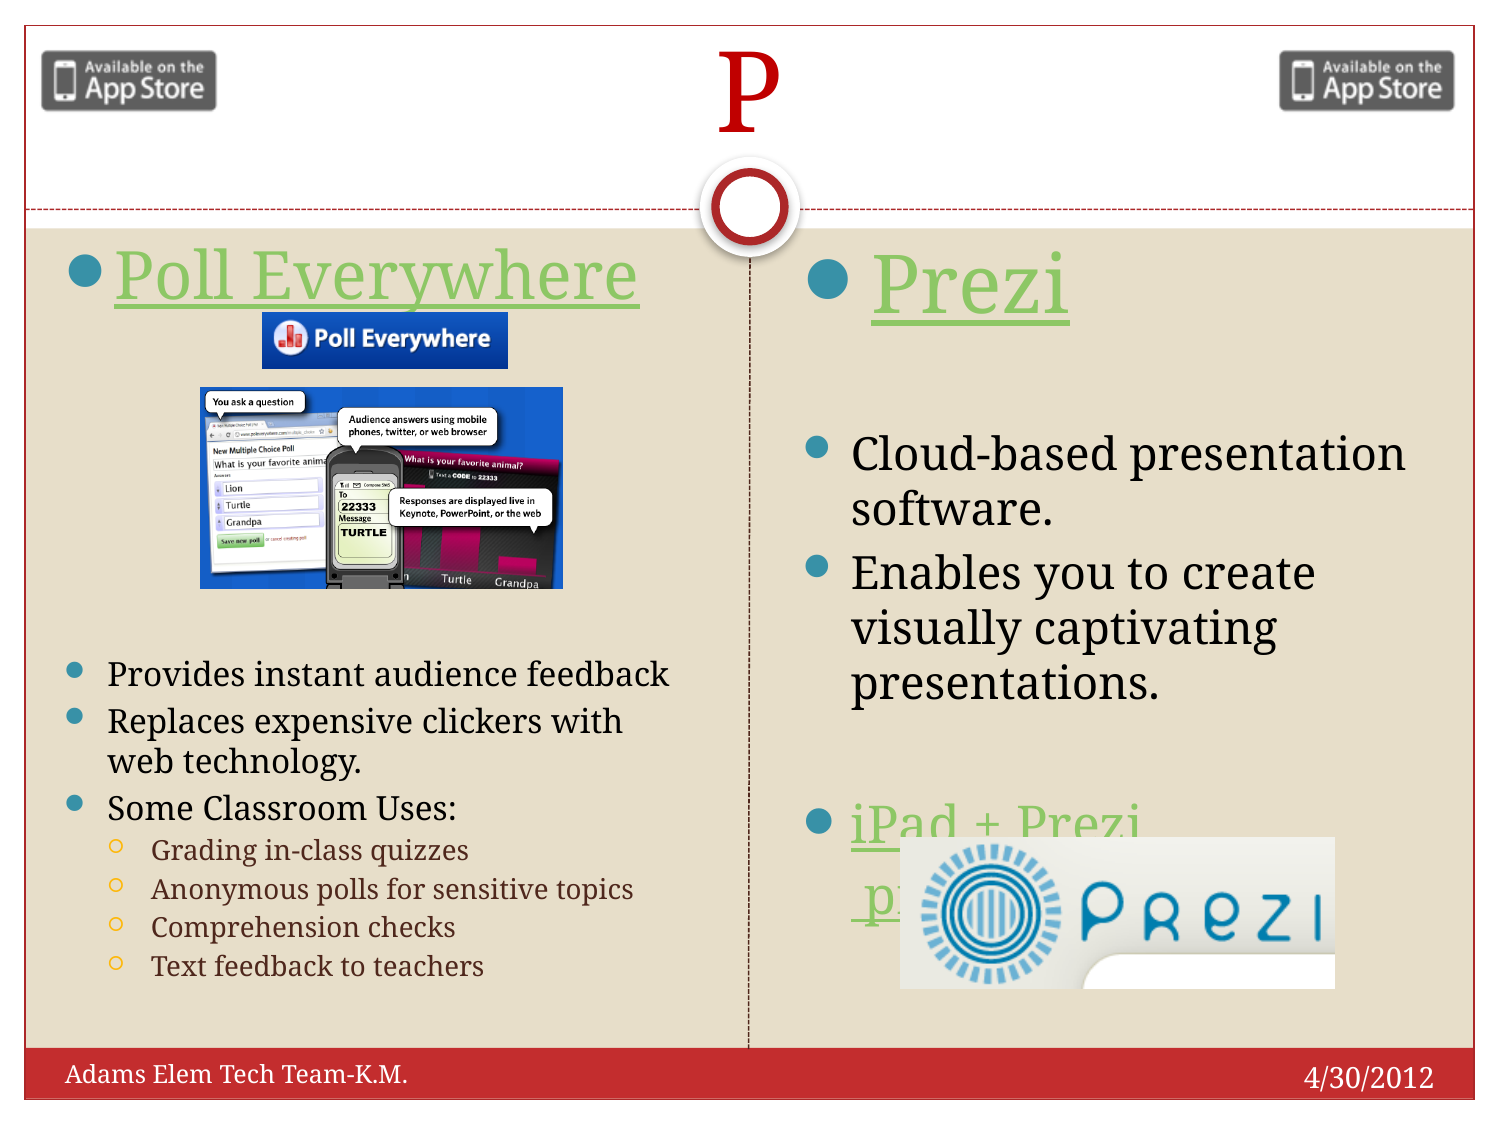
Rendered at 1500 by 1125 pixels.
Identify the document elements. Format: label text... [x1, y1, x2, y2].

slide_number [950, 1051, 1450, 1112]
list Prezi Cloud-based presentation software. Enables you to create visually captivating presentations. iPad + Prezi presentation [787, 224, 1450, 993]
footer Adams Elem Tech Team-K.M. [50, 1051, 638, 1112]
picture [262, 312, 509, 370]
picture [199, 387, 563, 589]
picture [899, 837, 1335, 990]
title P [49, 37, 1450, 162]
list Poll Everywhere Provides instant audience feedback Replaces expensive clickers with web technology. Some Classroom Uses: Grading in-class quizzes Anonymous polls for sensitive topics Comprehension checks Text feedback to teachers [49, 224, 712, 993]
picture [37, 49, 223, 118]
picture [1274, 49, 1460, 118]
